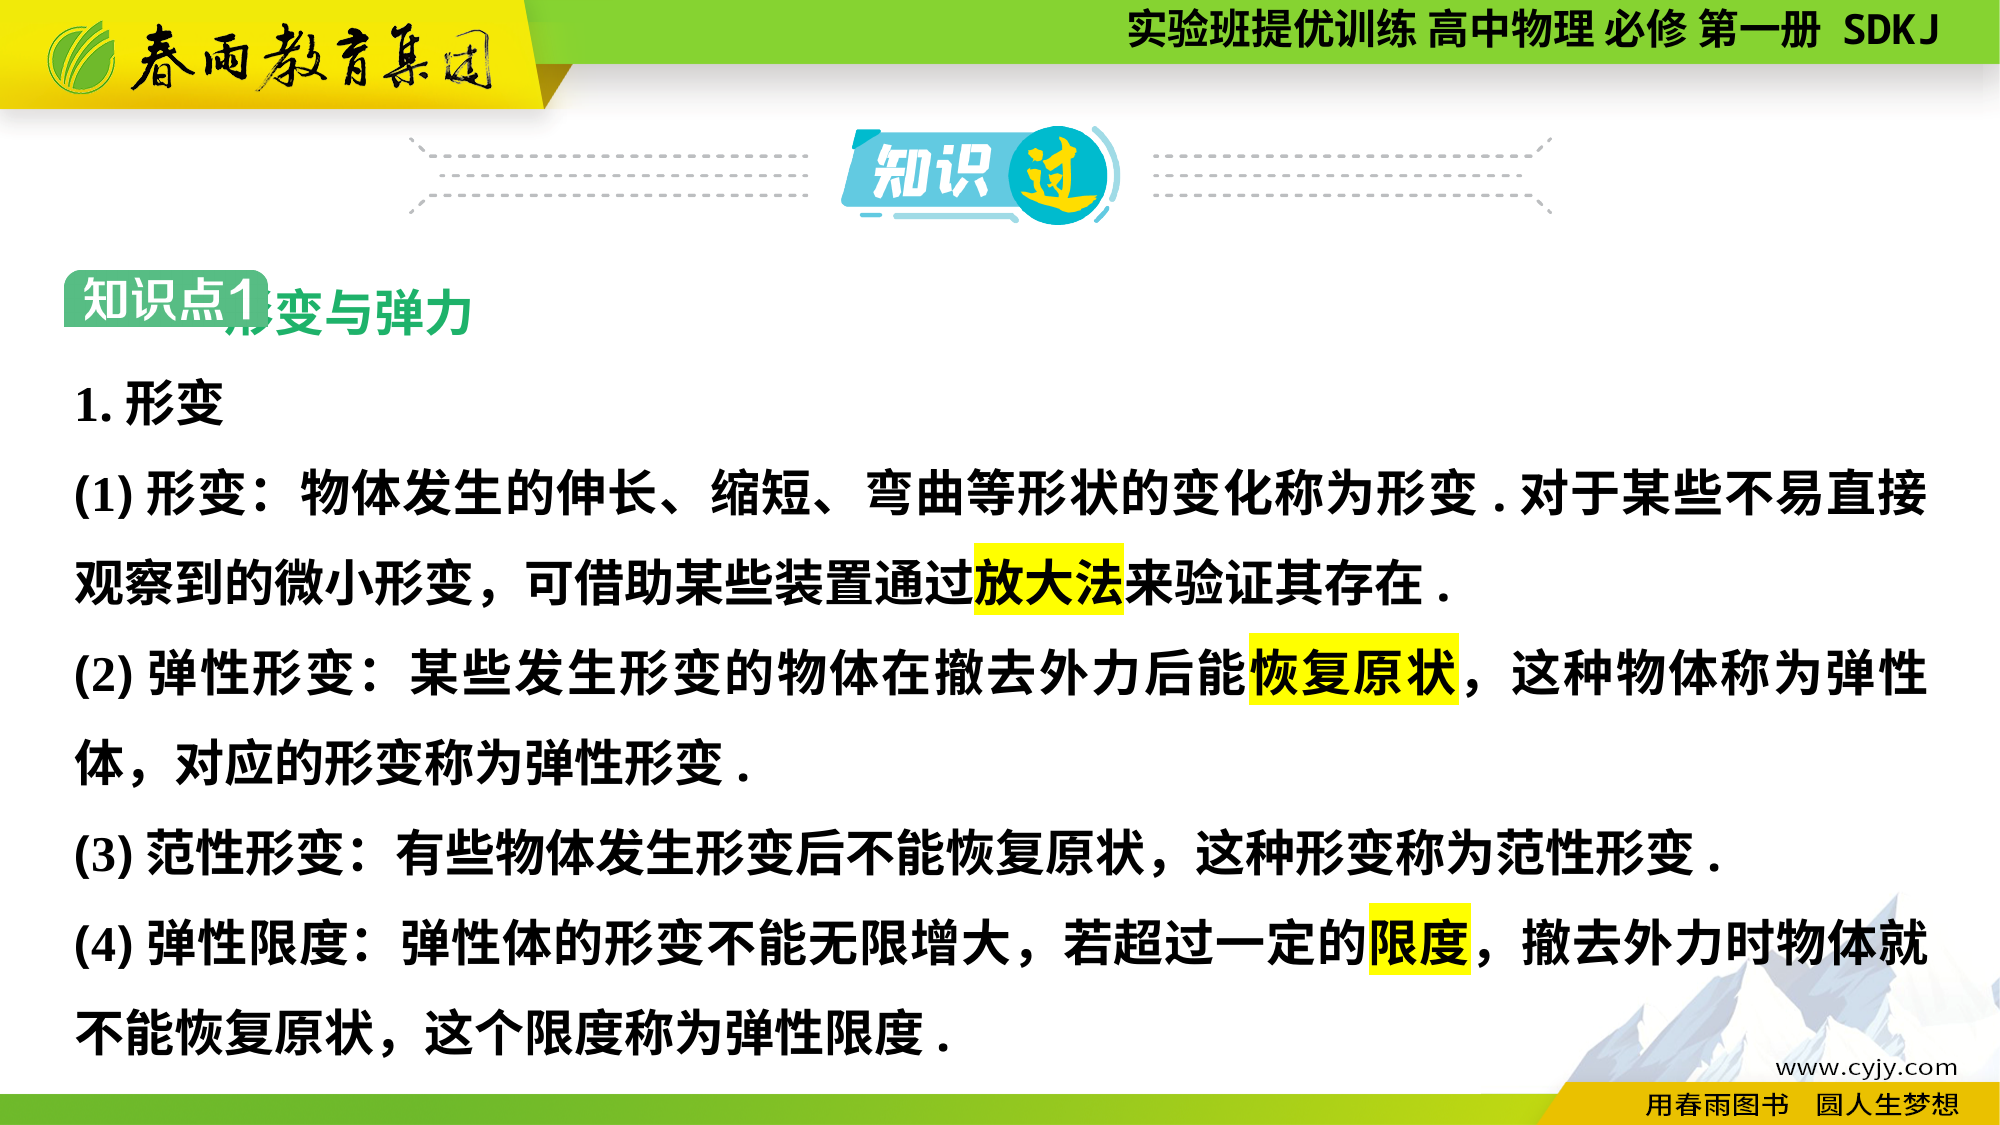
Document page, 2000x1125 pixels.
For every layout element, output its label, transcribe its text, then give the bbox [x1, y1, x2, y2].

picture [0, 0, 2000, 1125]
list 形变与弹力 1.形变 (1)形变：物体发生的伸长、缩短、弯曲等形状的变化称为形变.对于某些不易直接观察到的微小形变，可借助某些装置通过放大法来验证其存在. (2)弹性形变：某些发生形变的物体在撤去外力后能恢复原状，这种物体称为弹性体，对应的形变称为弹性形变. (3)范性形变：有些物体发生形变后不能恢复原状，这种形变称为范性形变. (4)弹性限度：弹性体的形变不能无限增大，若超过一定的限度，撤去外力时物体就不能恢复原状，这个限度称为弹性限度. [59, 243, 1944, 1066]
